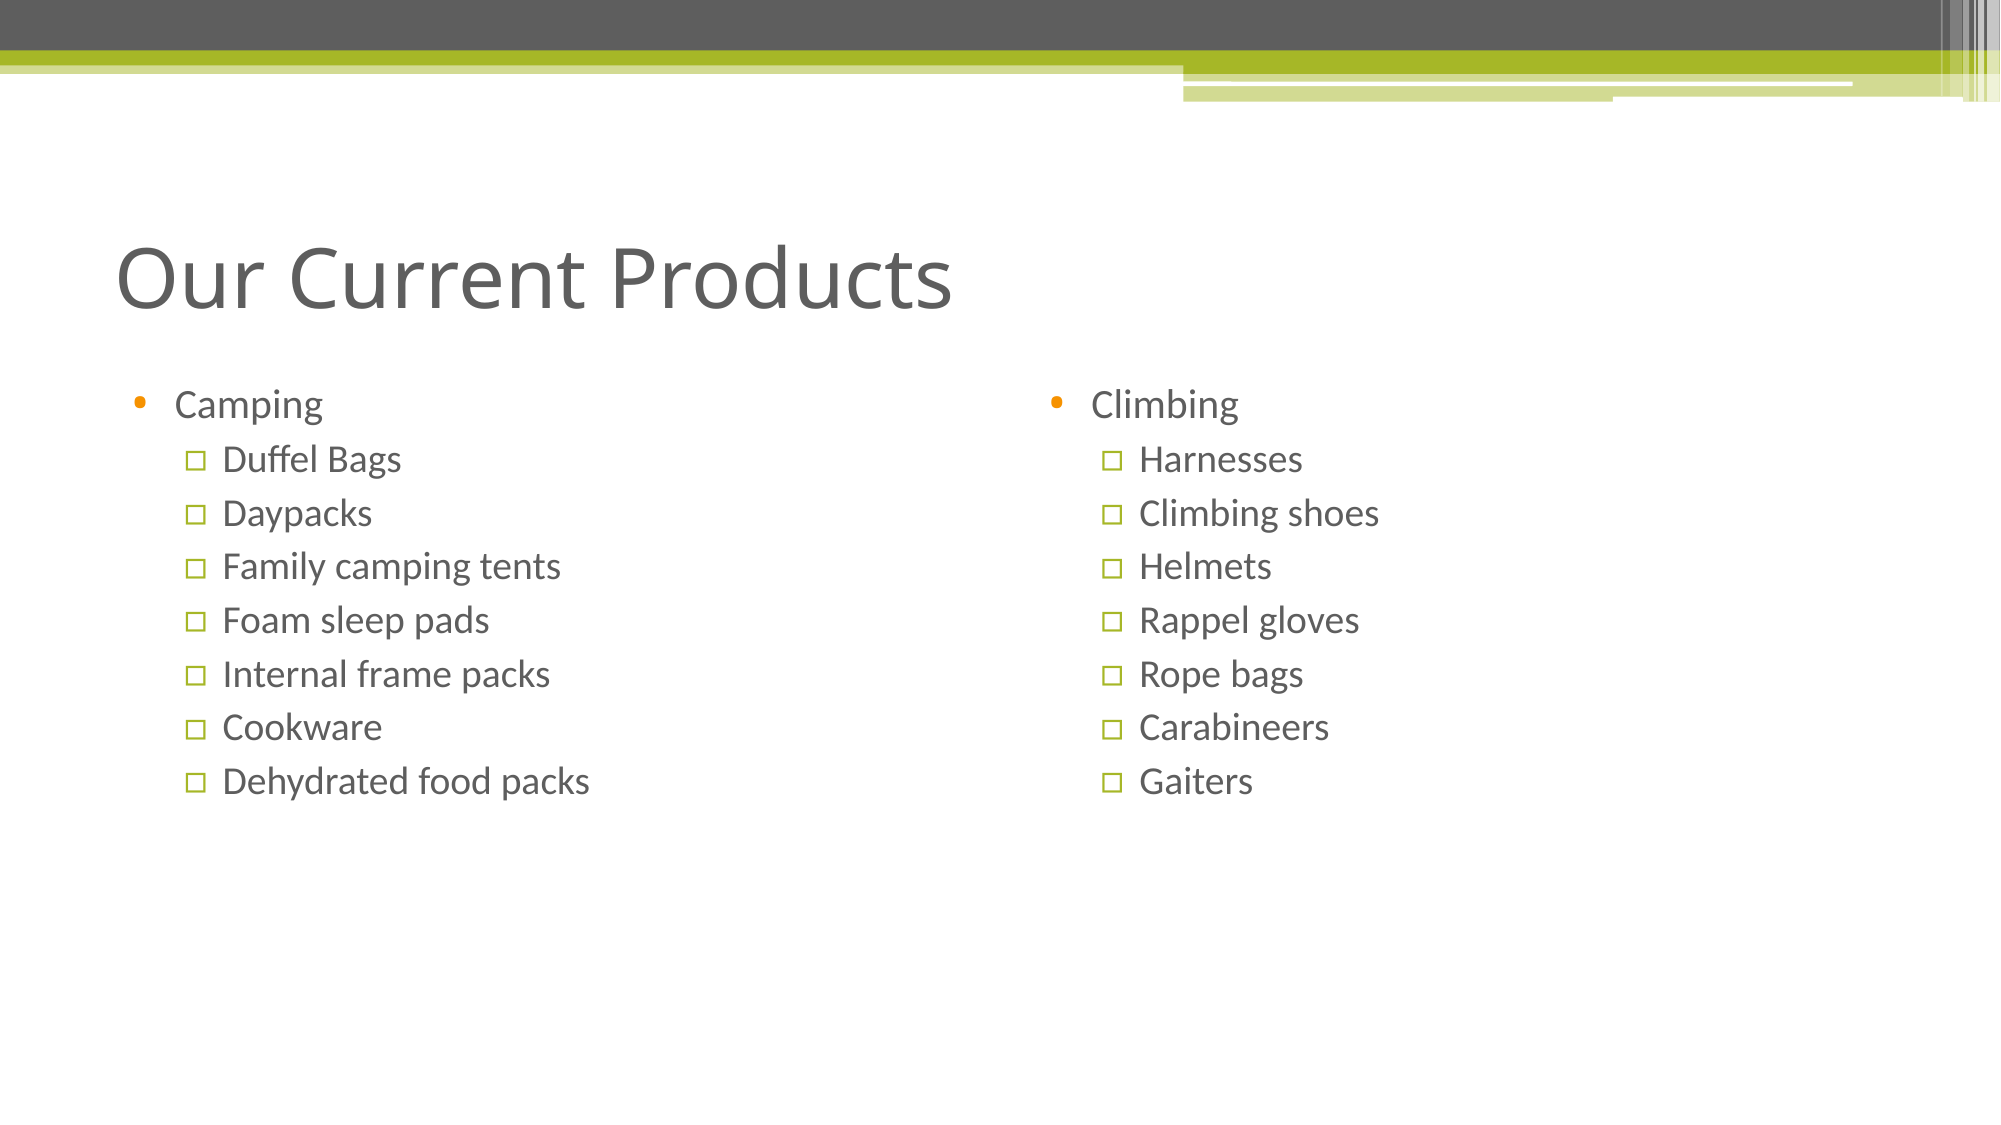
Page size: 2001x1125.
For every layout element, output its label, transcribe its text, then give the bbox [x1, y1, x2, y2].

list Climbing Harnesses Climbing shoes Helmets Rappel gloves Rope bags Carabineers Gaiters [1016, 368, 1900, 1082]
title Our Current Products [99, 187, 1900, 363]
list Camping Duffel Bags Daypacks Family camping tents Foam sleep pads Internal frame packs Cookware Dehydrated food packs [99, 368, 984, 1082]
